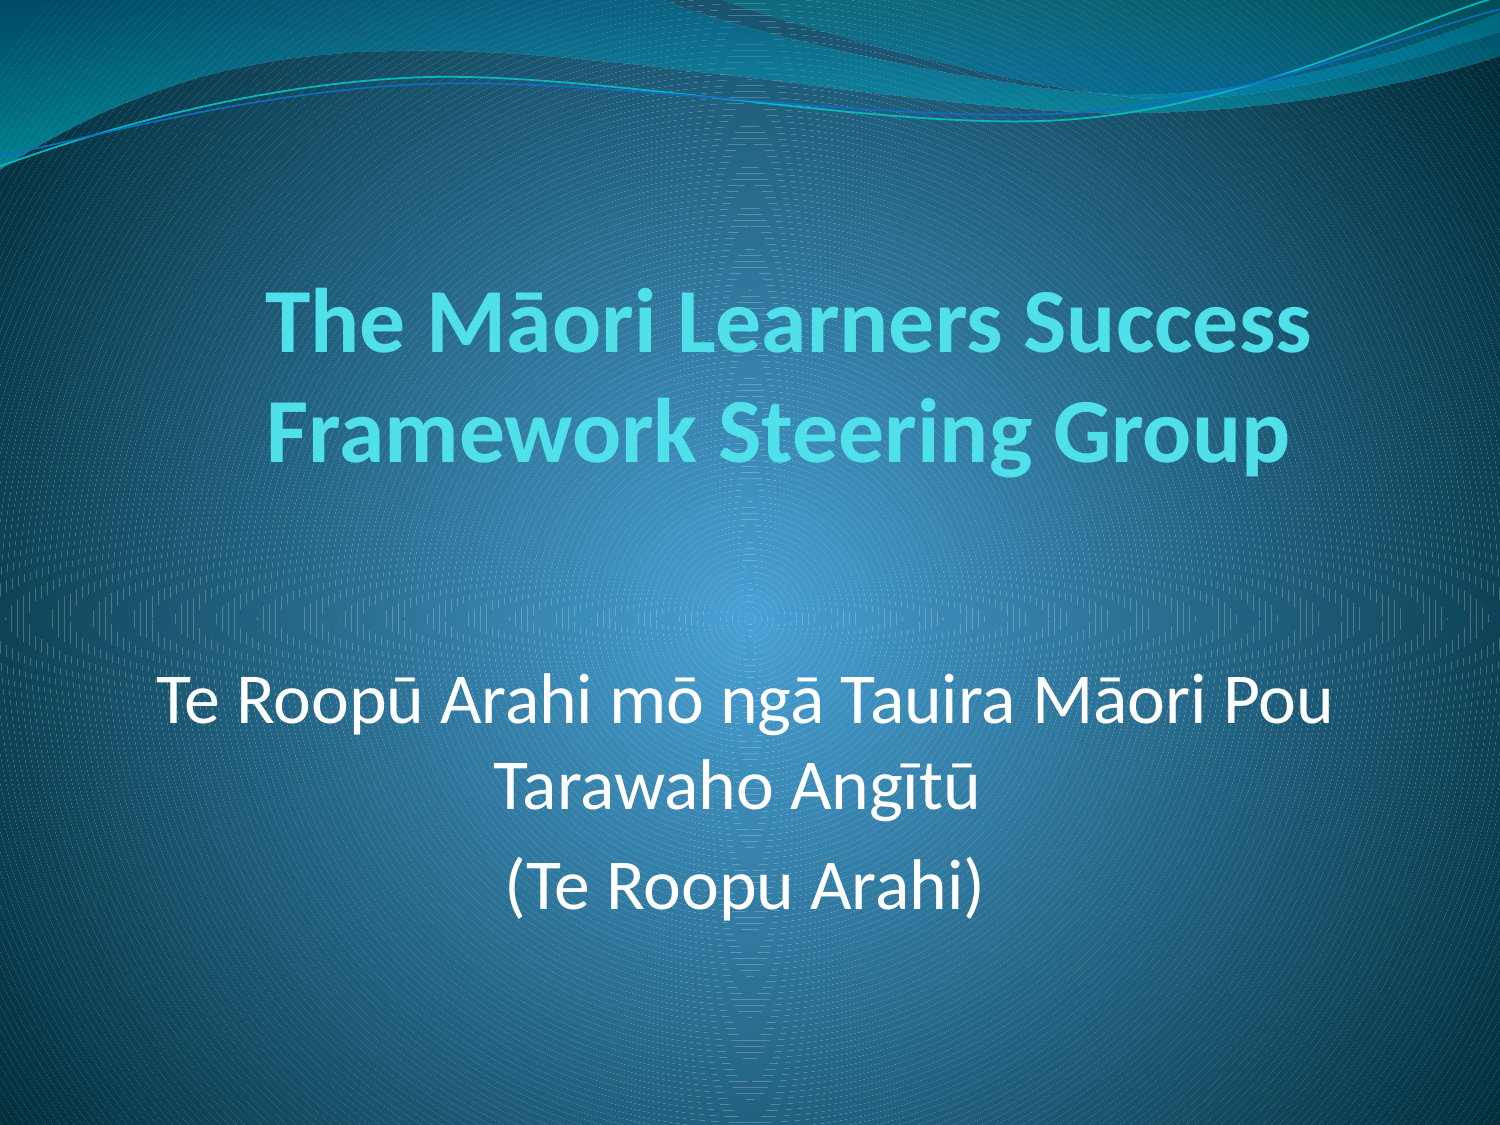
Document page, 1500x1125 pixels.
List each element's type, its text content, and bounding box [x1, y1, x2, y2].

title The Māori Learners Success Framework Steering Group [234, 222, 1348, 481]
subtitle Te Roopū Arahi mō ngā Tauira Māori Pou Tarawaho Angītū (Te Roopu Arahi) [105, 644, 1394, 932]
